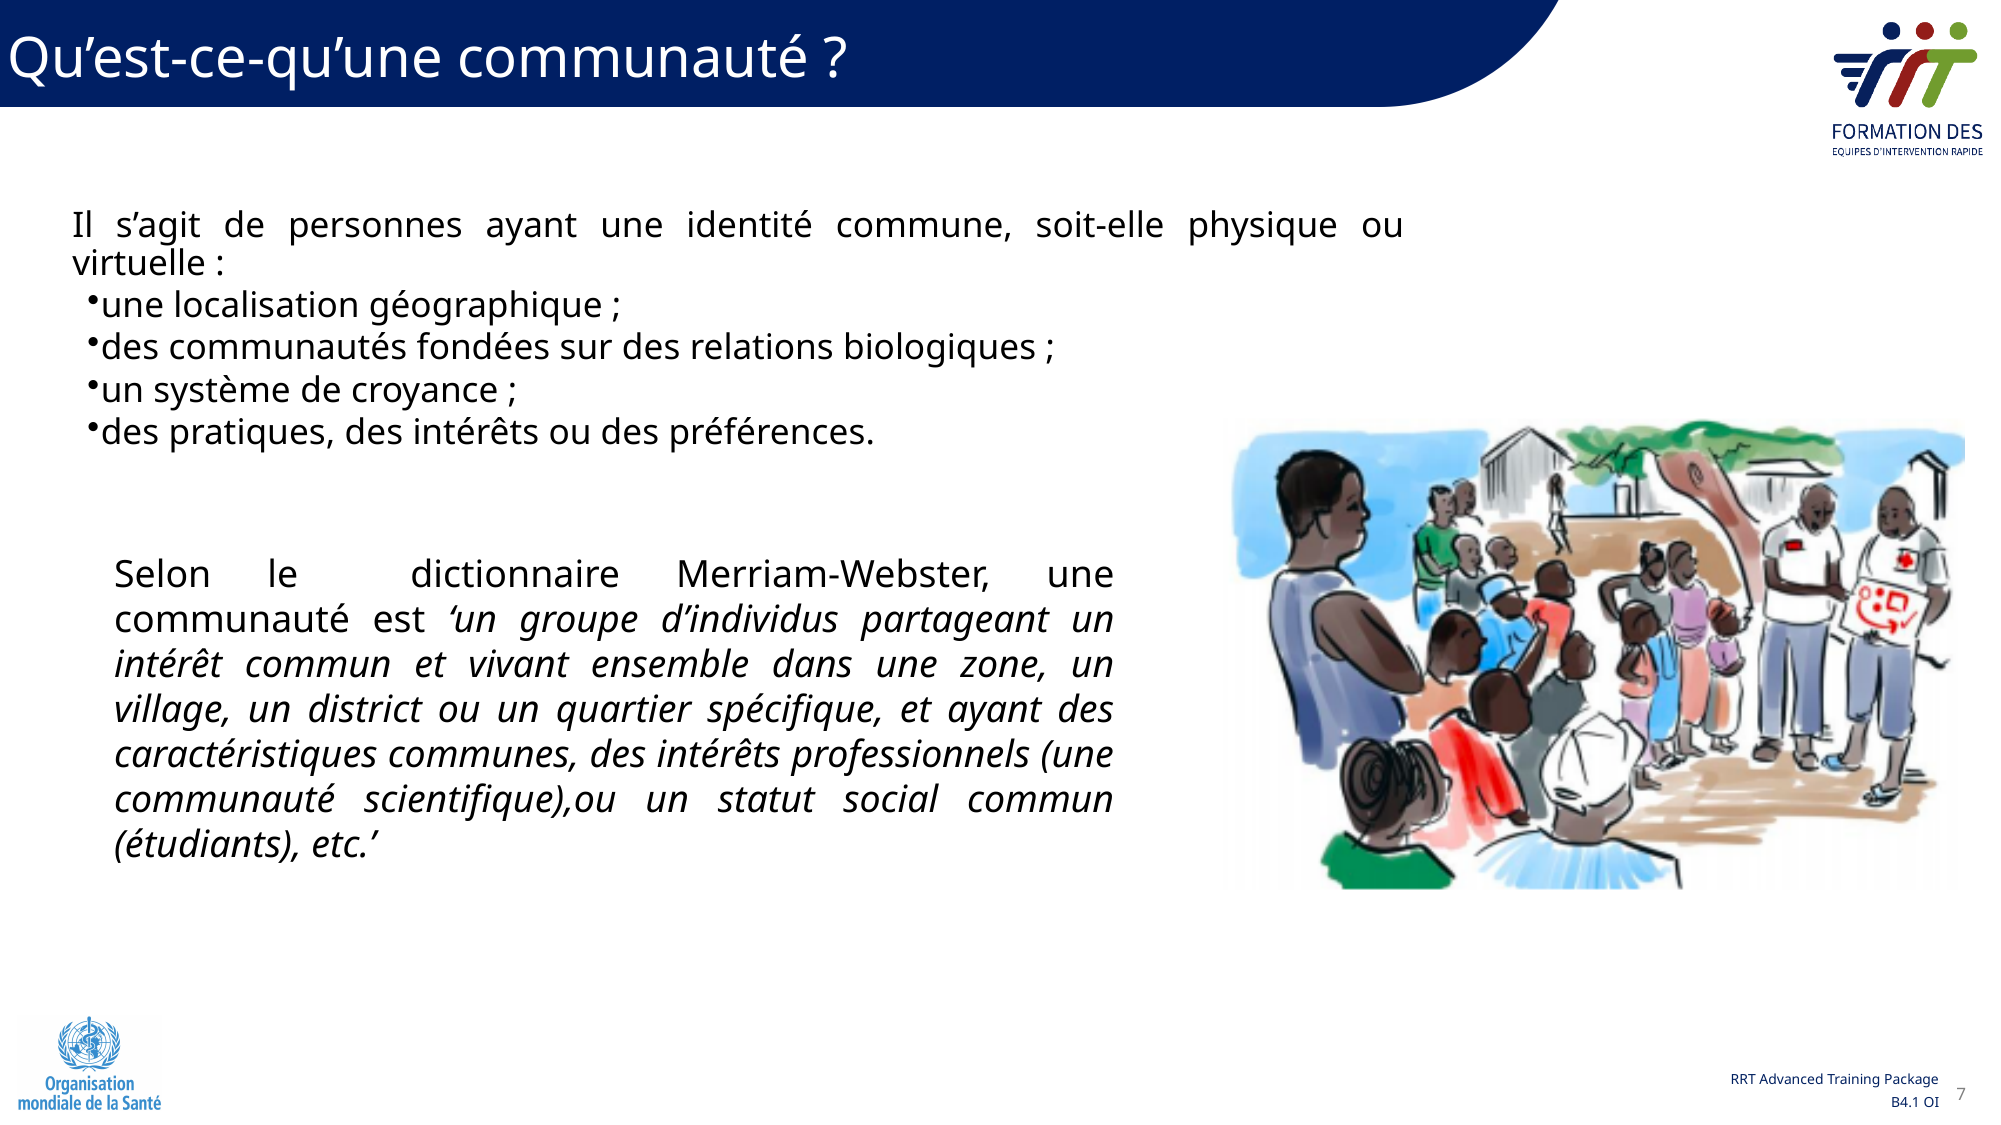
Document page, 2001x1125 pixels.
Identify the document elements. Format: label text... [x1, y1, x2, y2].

title Qu’est-ce-qu’une communauté ? [0, 0, 1005, 119]
picture [1832, 21, 1983, 157]
text_box Selon le dictionnaire Merriam-Webster, une communauté est ‘un groupe d’individus partageant un intérêt commun et vivant ensemble dans une zone, un village, un district ou un quartier spécifique, et ayant des caractéristiques communes, des intérêts professionnels (une communauté scientifique),ou un statut social commun (étudiants), etc.’ [99, 542, 1131, 873]
picture [17, 1015, 162, 1111]
list Il s’agit de personnes ayant une identité commune, soit-elle physique ou virtuelle : une localisation géographique ; des communautés fondées sur des relations biologiques ; un système de croyance ; des pratiques, des intérêts ou des préférences. [64, 198, 1415, 462]
picture [1223, 415, 1965, 911]
picture [1005, 0, 1583, 107]
